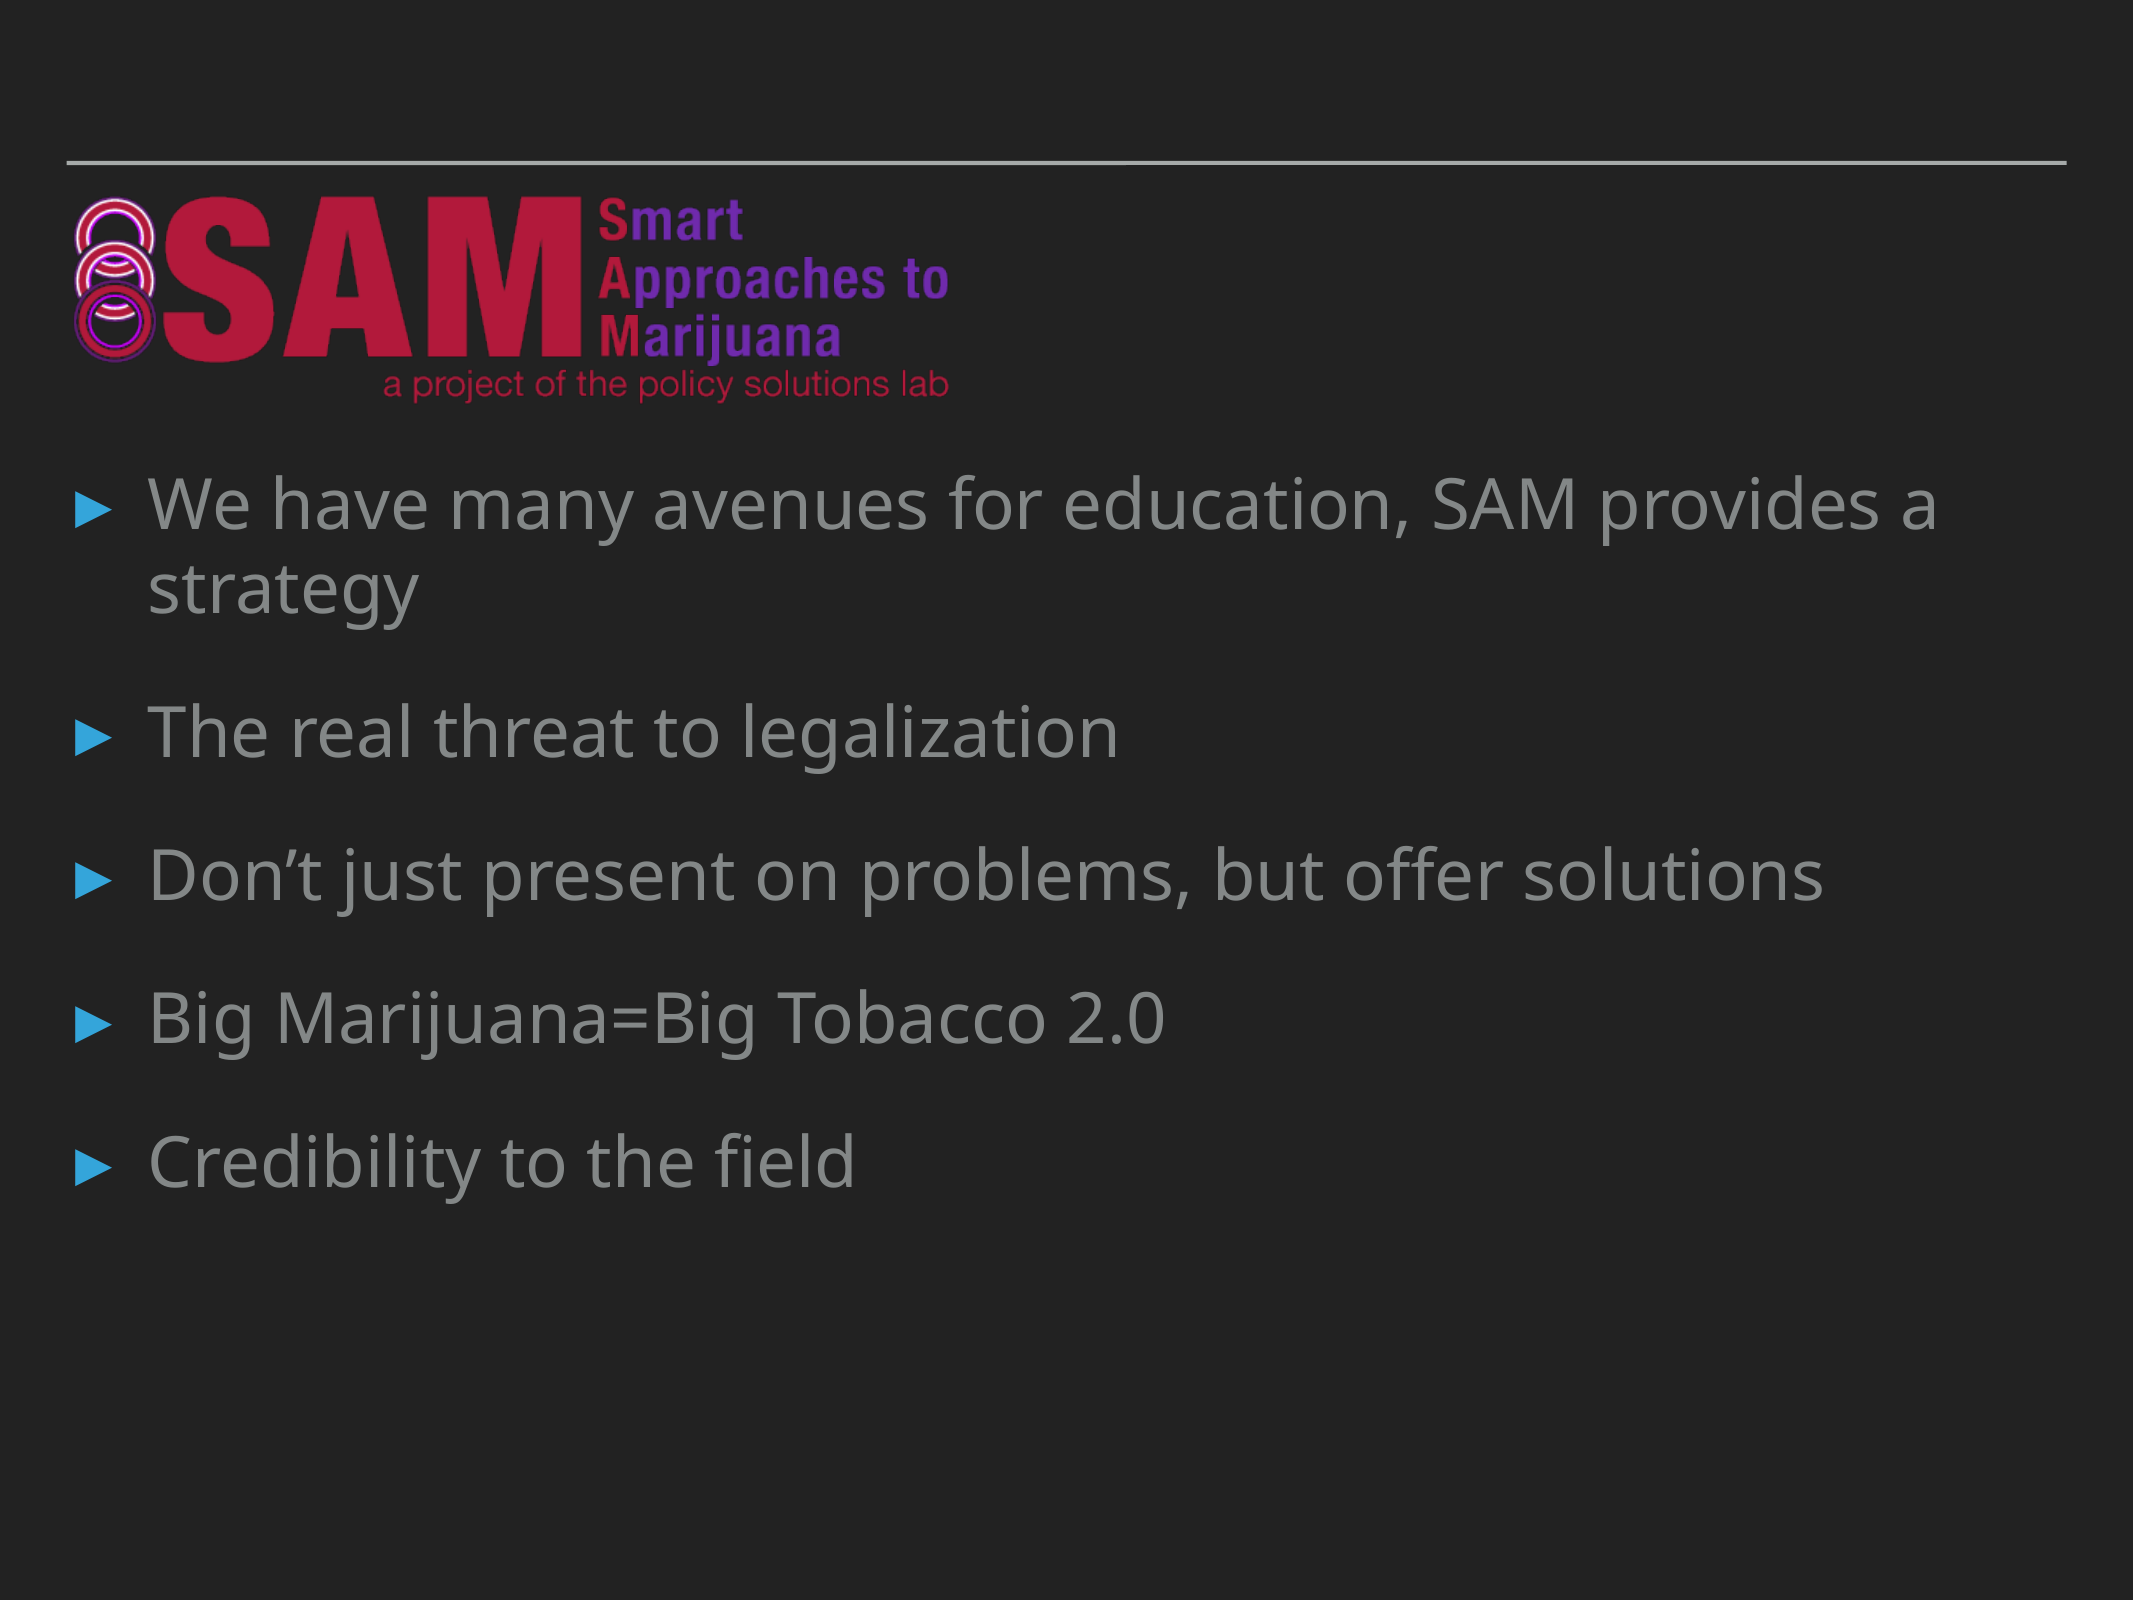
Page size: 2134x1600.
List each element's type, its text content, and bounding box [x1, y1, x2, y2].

picture [66, 187, 956, 412]
list We have many avenues for education, SAM provides a strategy The real threat to legalization Don’t just present on problems, but offer solutions Big Marijuana=Big Tobacco 2.0 Credibility to the field [66, 449, 2068, 1453]
